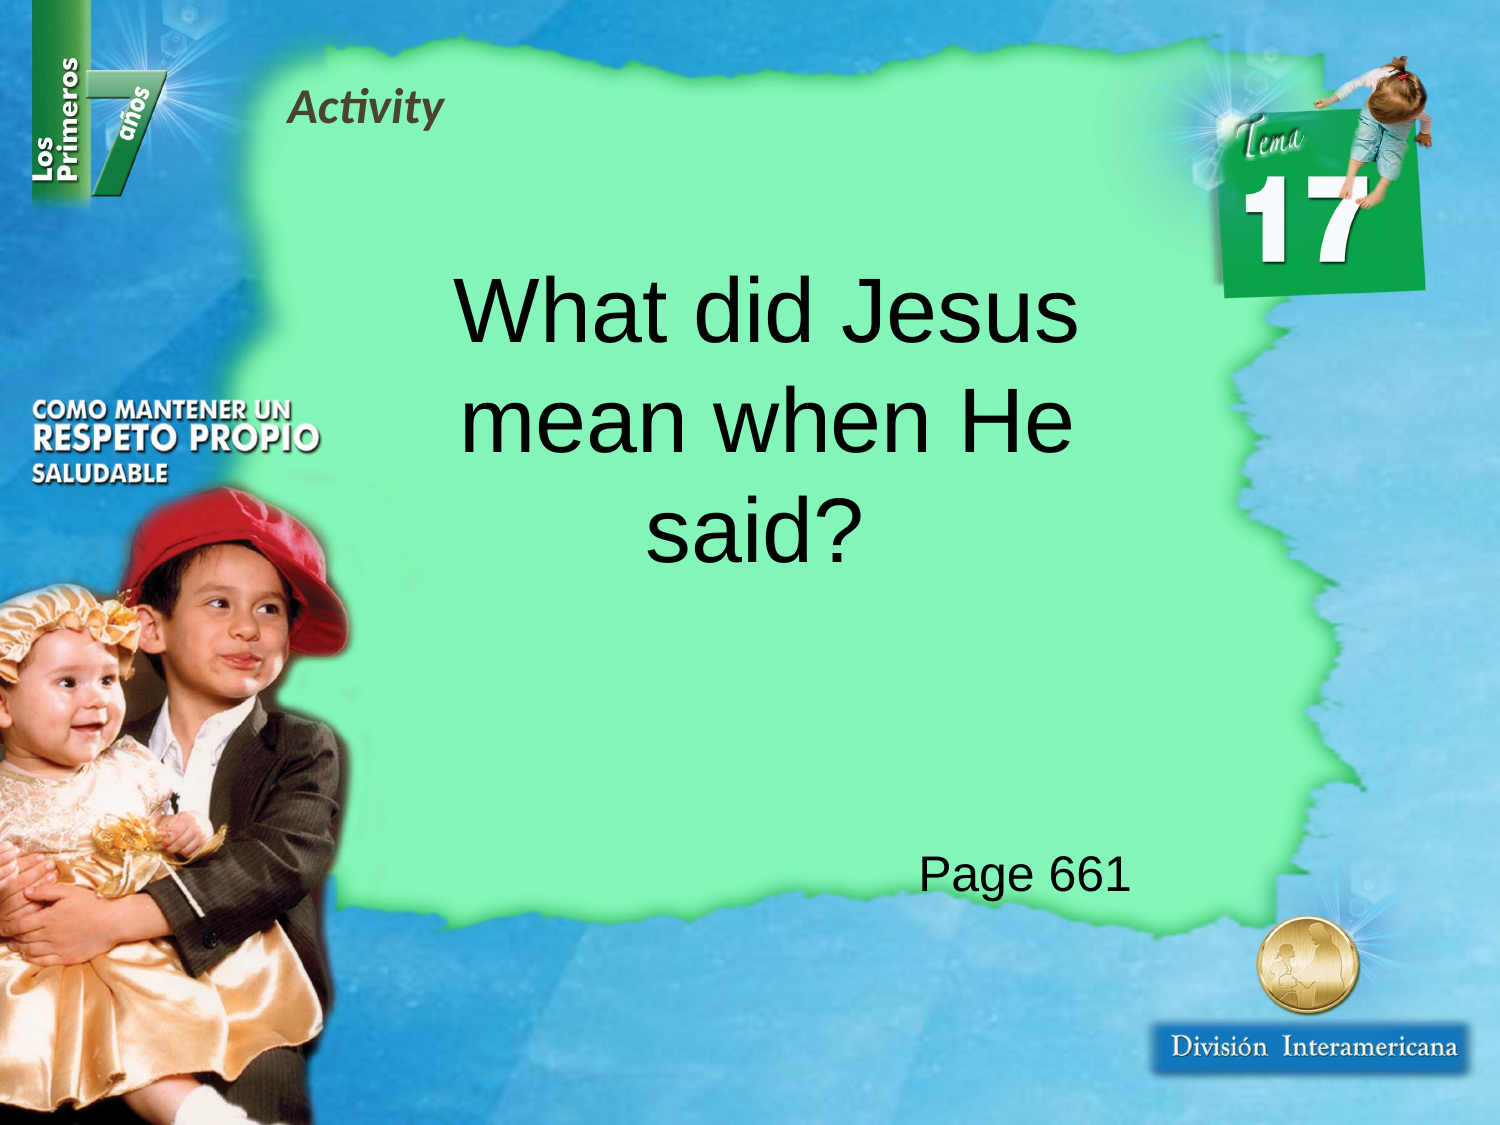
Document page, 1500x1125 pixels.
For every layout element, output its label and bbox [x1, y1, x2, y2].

picture [0, 0, 1500, 1125]
text_box [265, 66, 1210, 911]
